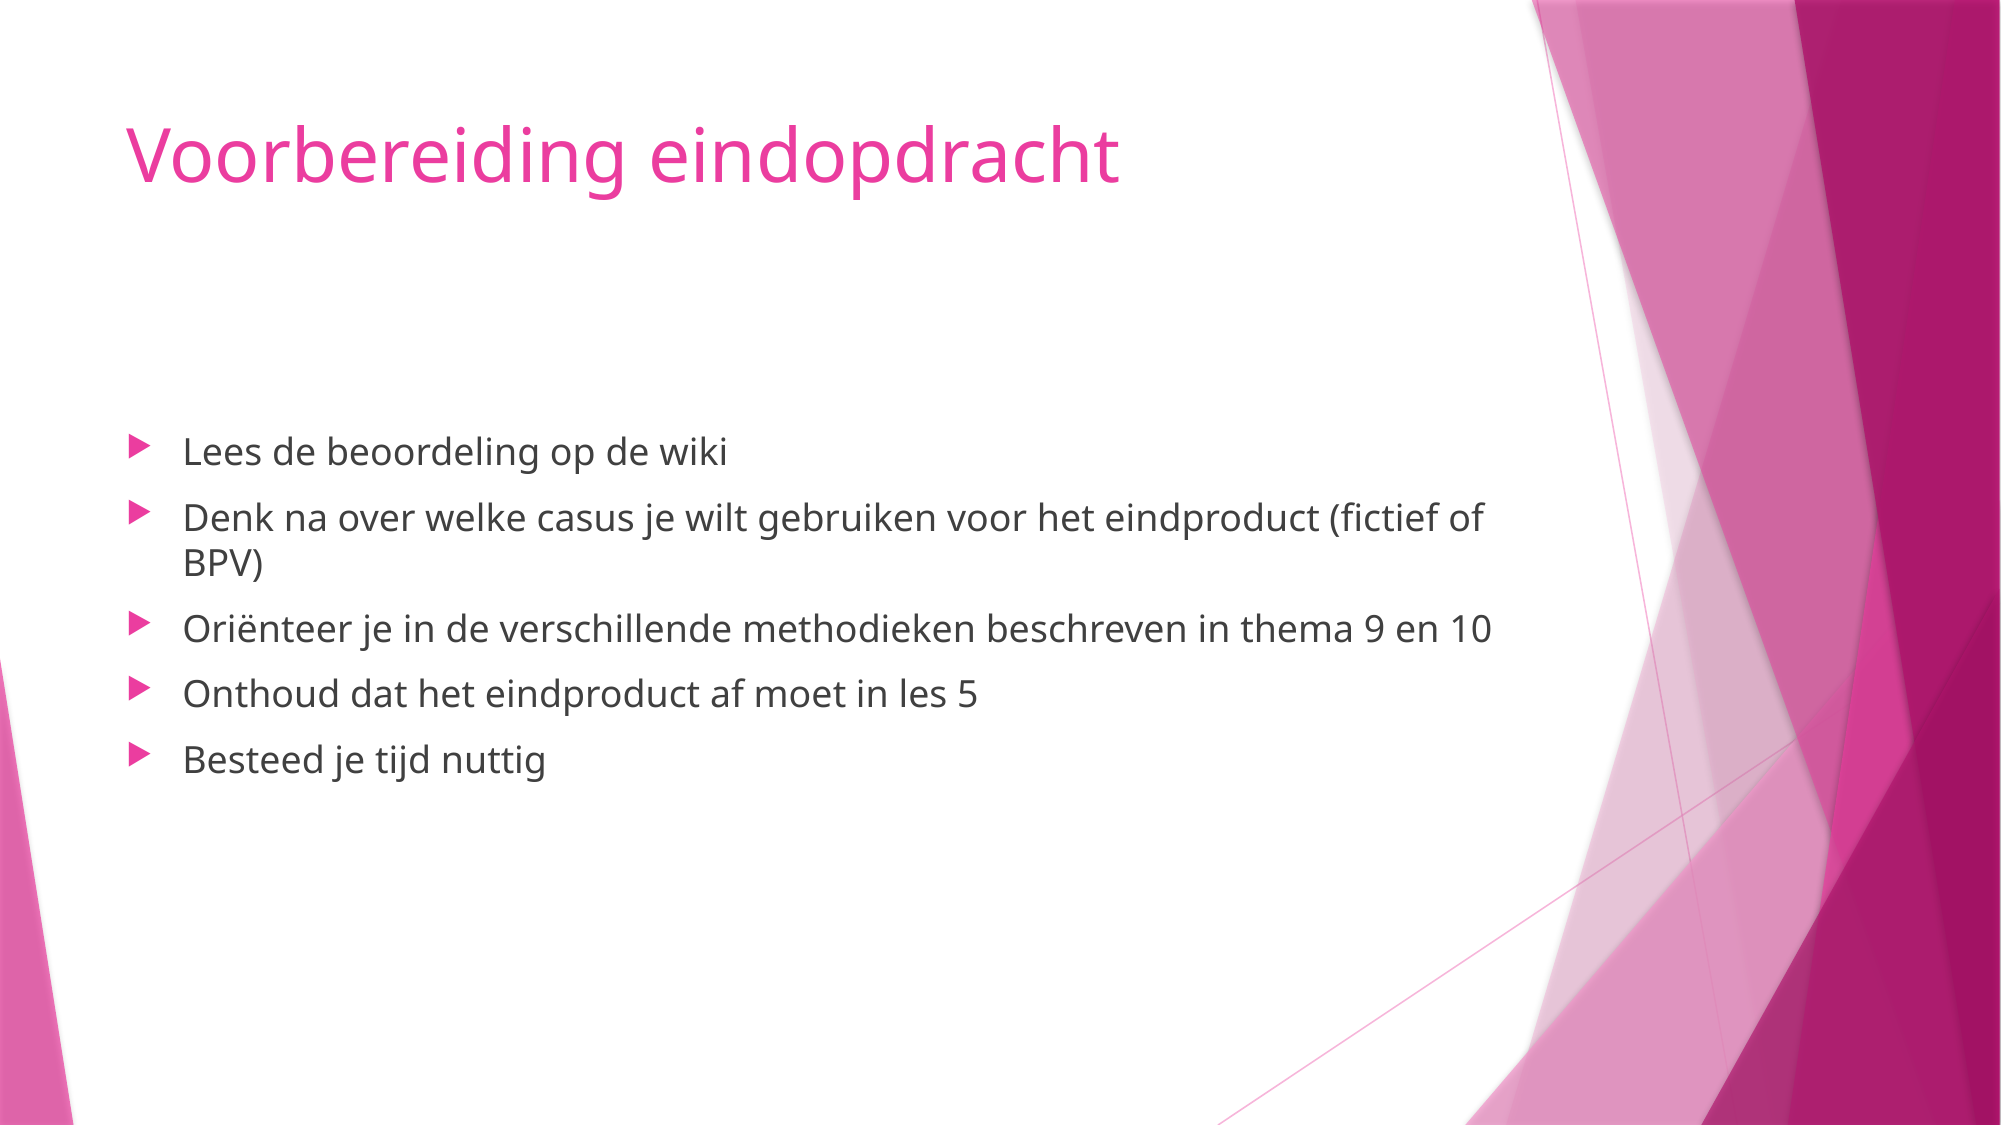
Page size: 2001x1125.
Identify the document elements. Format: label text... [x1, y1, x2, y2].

list Lees de beoordeling op de wiki Denk na over welke casus je wilt gebruiken voor het eindproduct (fictief of BPV) Oriënteer je in de verschillende methodieken beschreven in thema 9 en 10 Onthoud dat het eindproduct af moet in les 5 Besteed je tijd nuttig [111, 354, 1522, 992]
title Voorbereiding eindopdracht [111, 99, 1522, 317]
